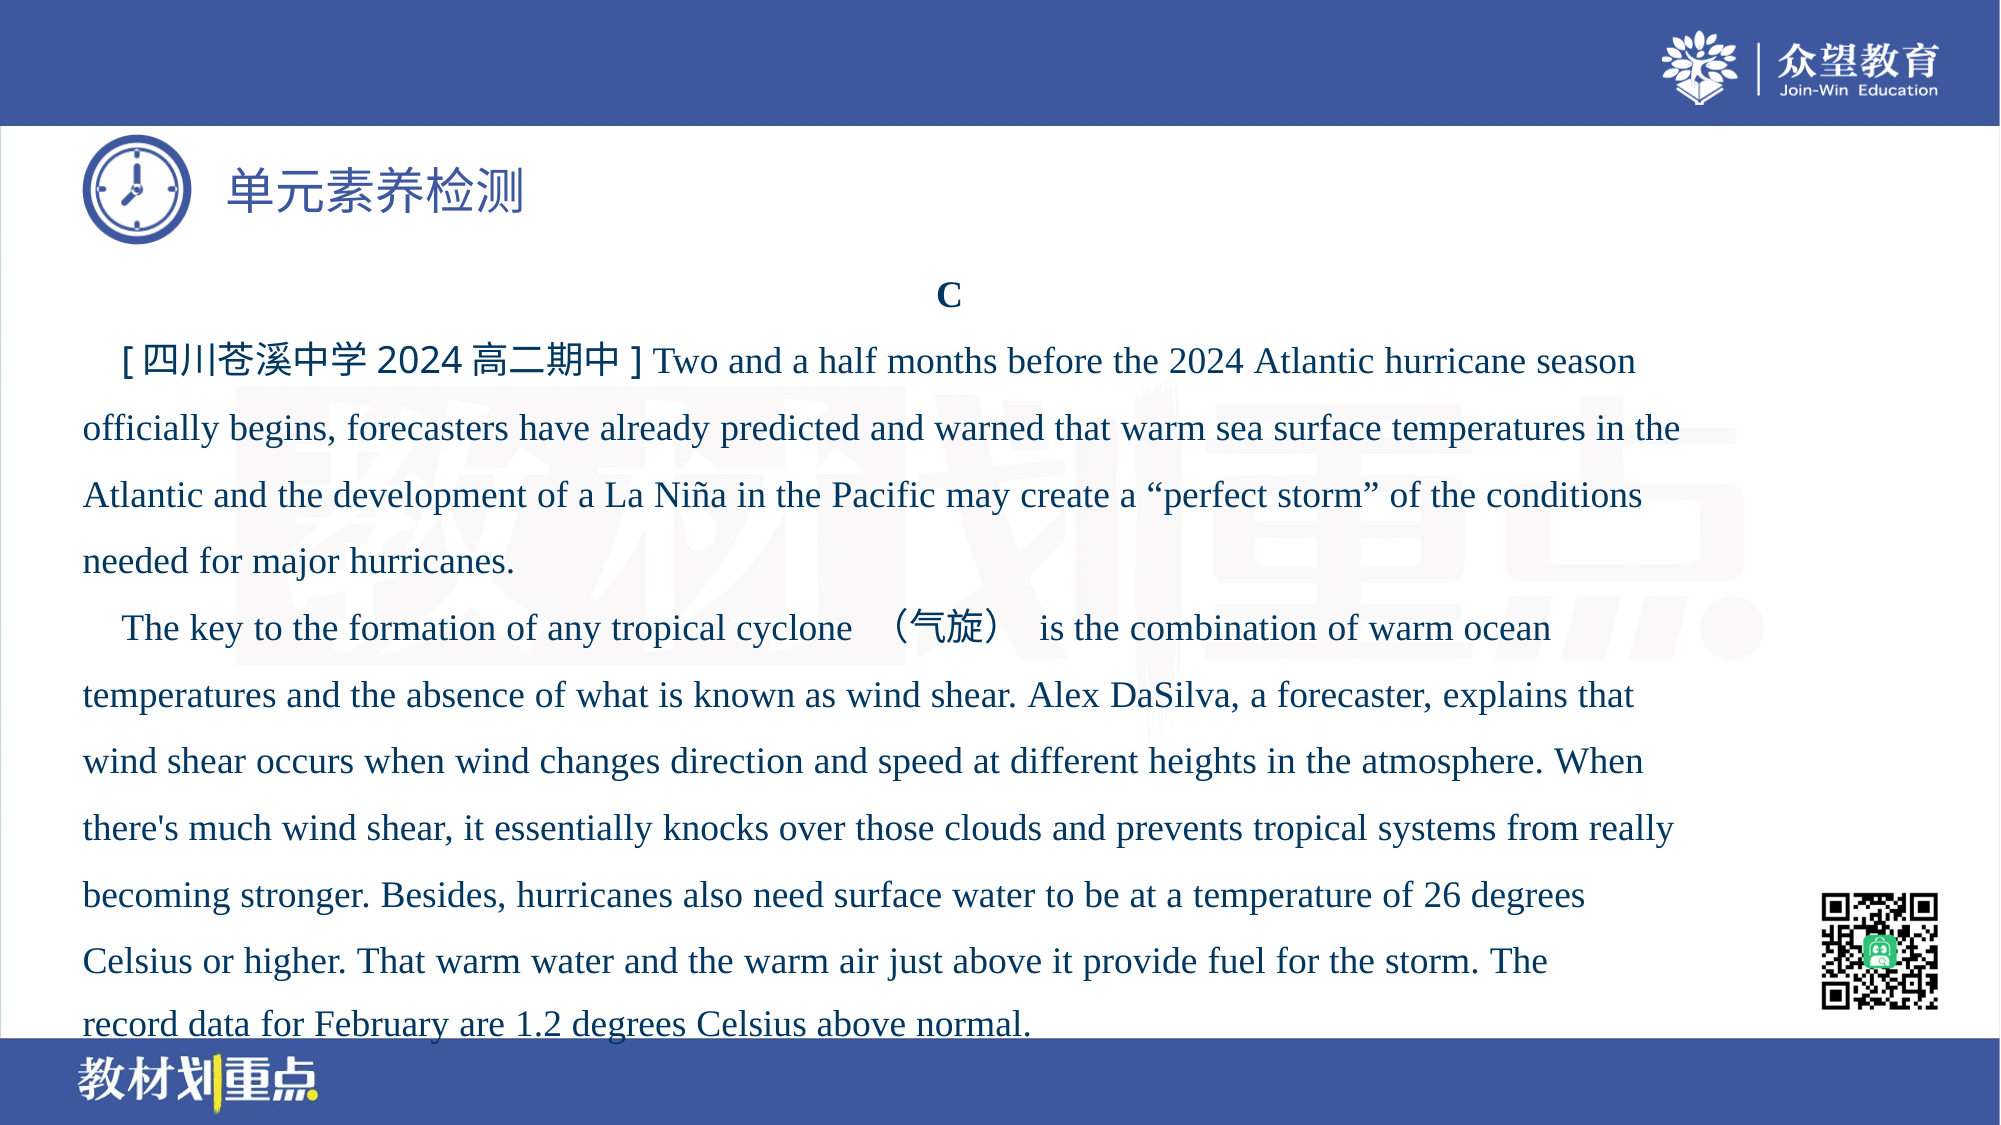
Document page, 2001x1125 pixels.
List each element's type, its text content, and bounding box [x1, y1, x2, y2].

picture [0, 0, 2000, 1125]
text_box C [四川苍溪中学2024高二期中] Two and a half months before the 2024 Atlantic hurricane season officially begins, forecasters have already predicted and warned that warm sea surface temperatures in the Atlantic and the development of a La Niña in the Pacific may create a “perfect storm” of the conditions needed for major hurricanes. The key to the formation of any tropical cyclone （气旋） is the combination of warm ocean temperatures and the absence of what is known as wind shear. Alex DaSilva, a forecaster, explains that wind shear occurs when wind changes direction and speed at different heights in the atmosphere. When there's much wind shear, it essentially knocks over those clouds and prevents tropical systems from really becoming stronger. Besides, hurricanes also need surface water to be at a temperature of 26 degrees Celsius or higher. That warm water and the warm air just above it provide fuel for the storm. The record data for February are 1.2 degrees Celsius above normal. [82, 248, 1817, 1038]
